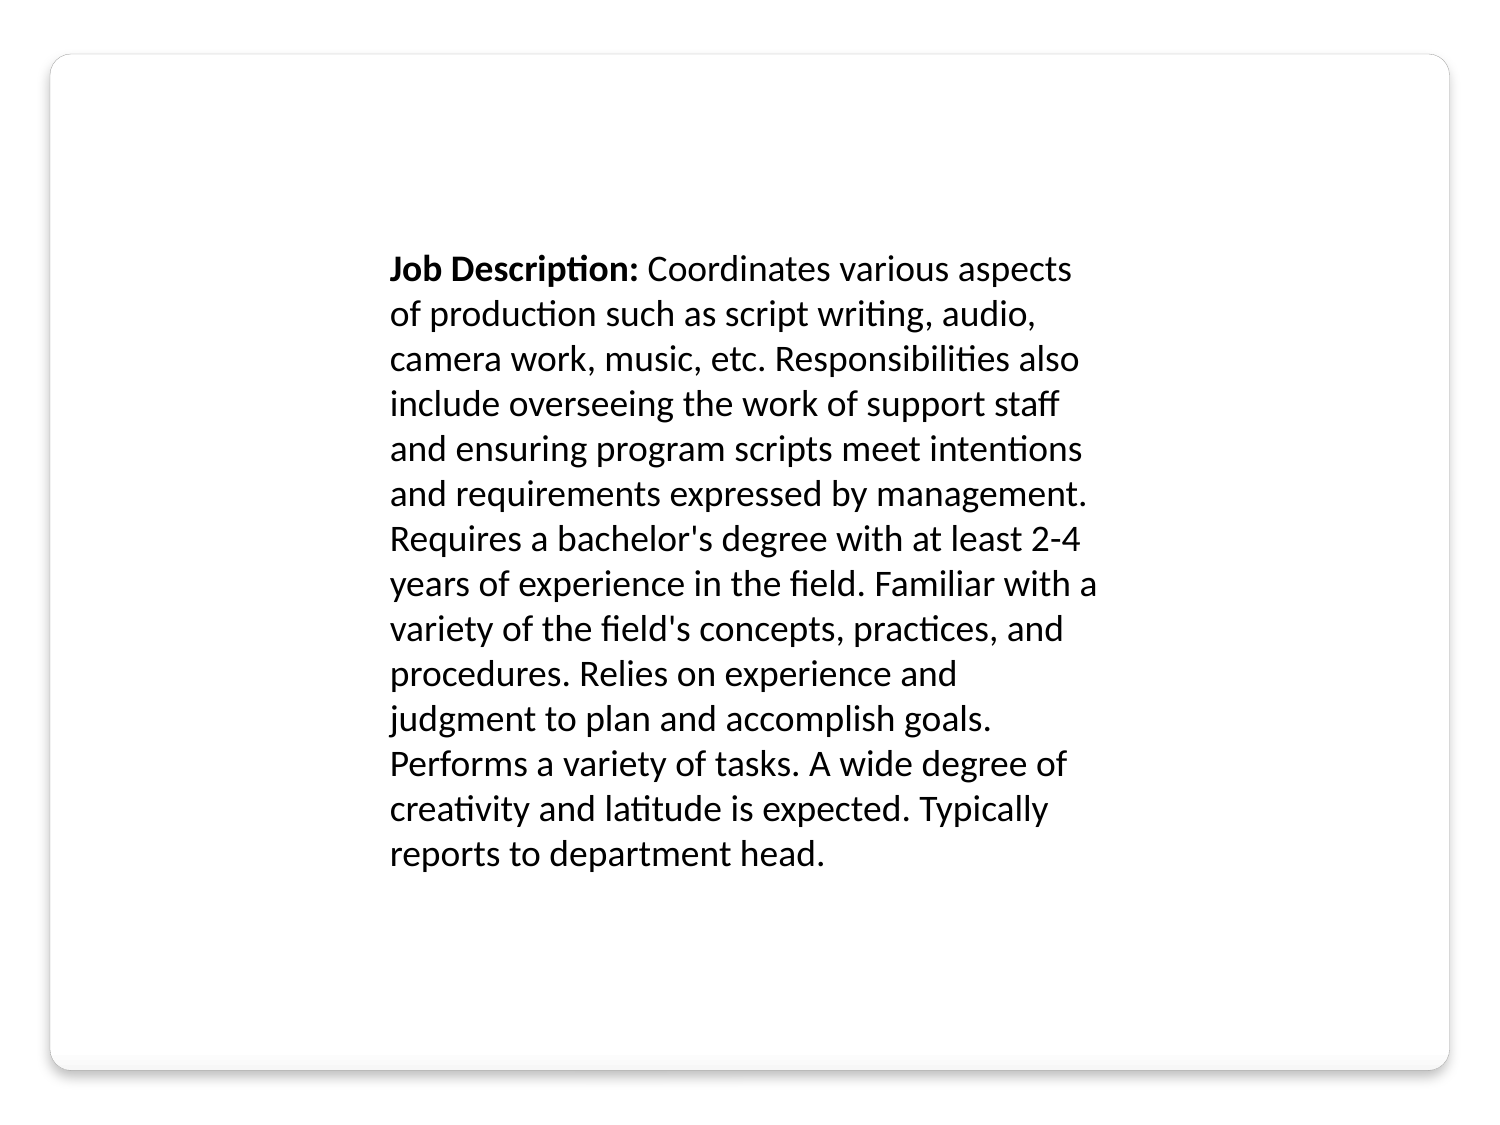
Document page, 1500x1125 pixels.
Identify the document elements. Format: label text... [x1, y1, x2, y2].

text_box Job Description: Coordinates various aspects of production such as script writing, audio, camera work, music, etc. Responsibilities also include overseeing the work of support staff and ensuring program scripts meet intentions and requirements expressed by management. Requires a bachelor's degree with at least 2-4 years of experience in the field. Familiar with a variety of the field's concepts, practices, and procedures. Relies on experience and judgment to plan and accomplish goals. Performs a variety of tasks. A wide degree of creativity and latitude is expected. Typically reports to department head. [374, 236, 1125, 882]
